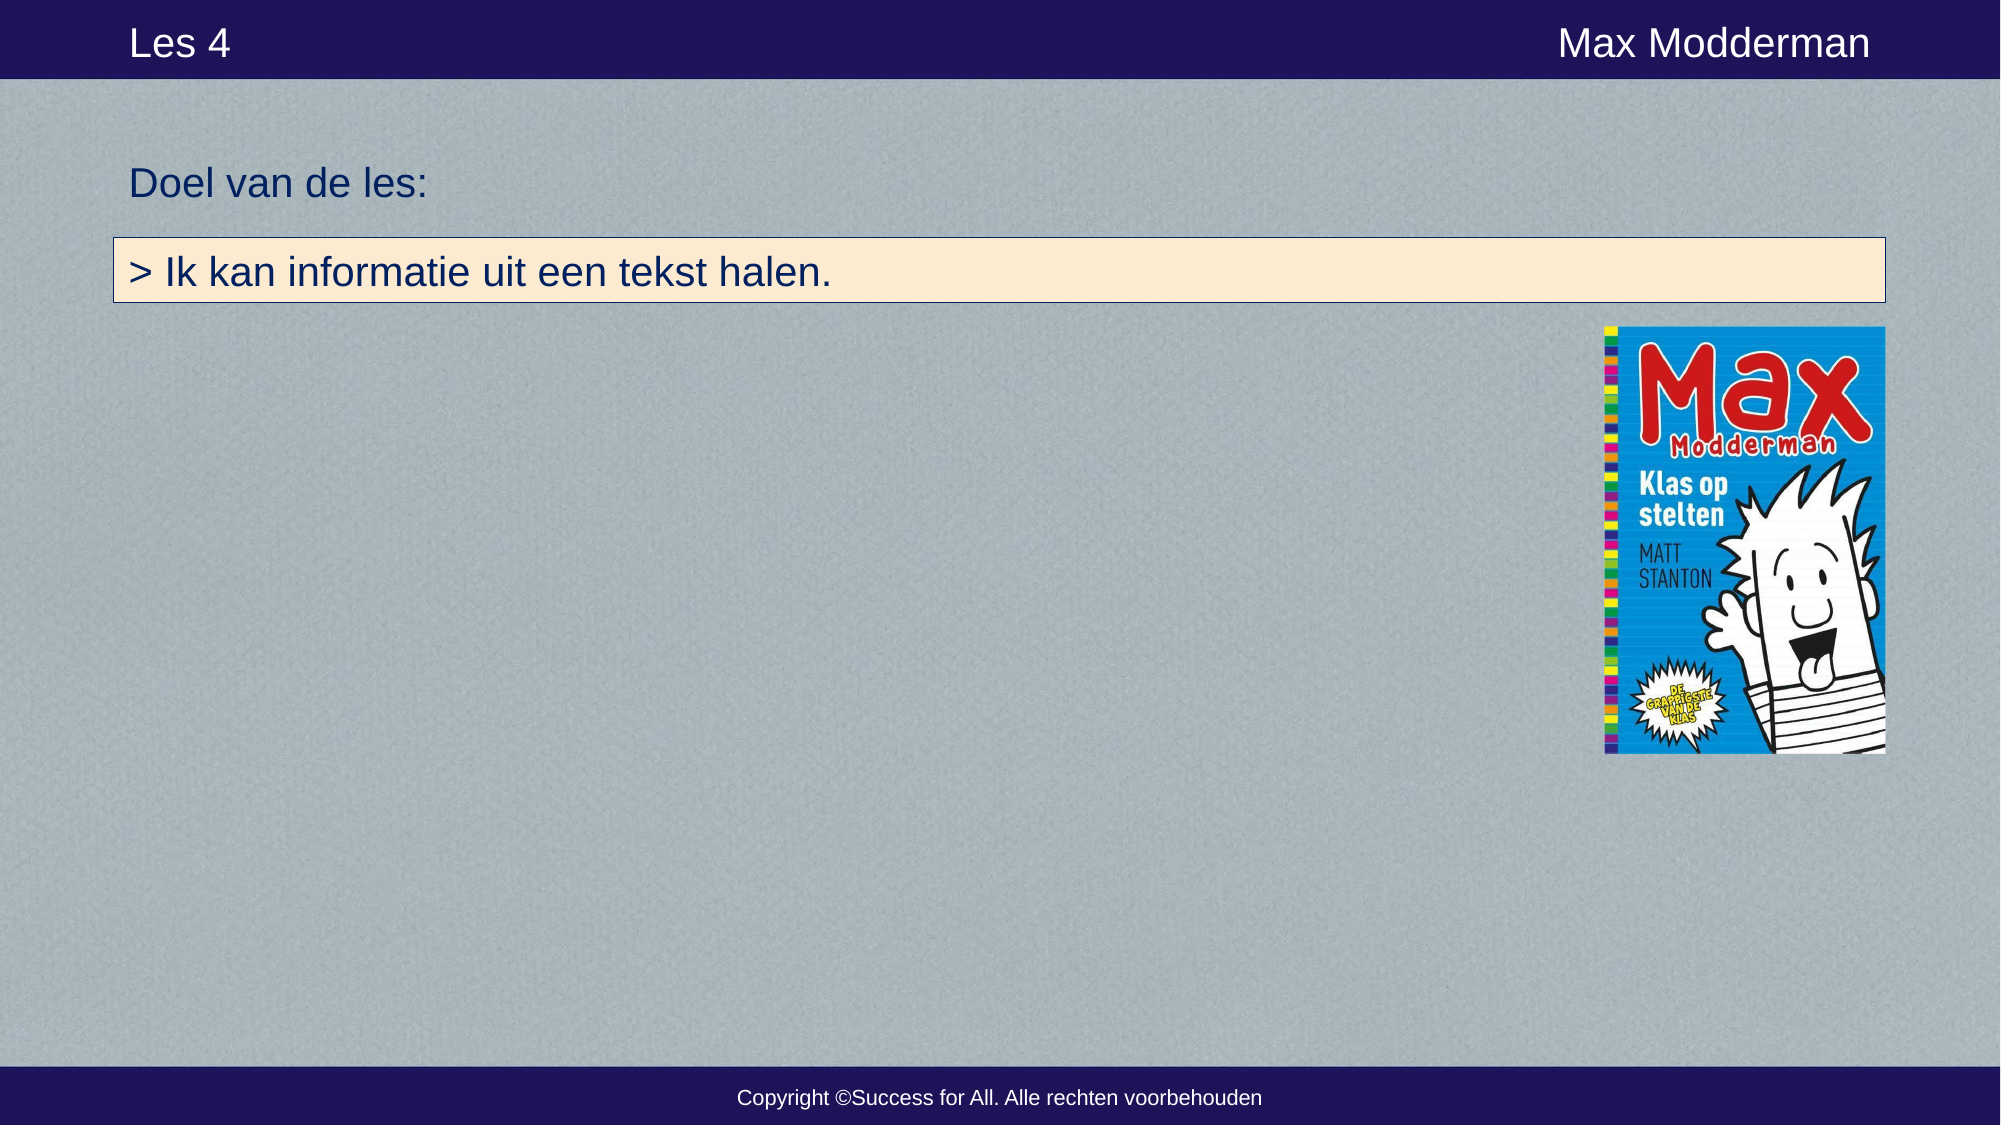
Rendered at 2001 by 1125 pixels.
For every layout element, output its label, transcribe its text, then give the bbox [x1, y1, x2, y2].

text_box Copyright ©Success for All. Alle rechten voorbehouden [0, 1076, 2000, 1125]
text_box Les 4 [114, 8, 354, 73]
text_box > Ik kan informatie uit een tekst halen. [113, 237, 1886, 303]
text_box Doel van de les: [113, 148, 1635, 214]
text_box Max Modderman [999, 8, 1886, 123]
picture [0, 0, 2001, 1125]
